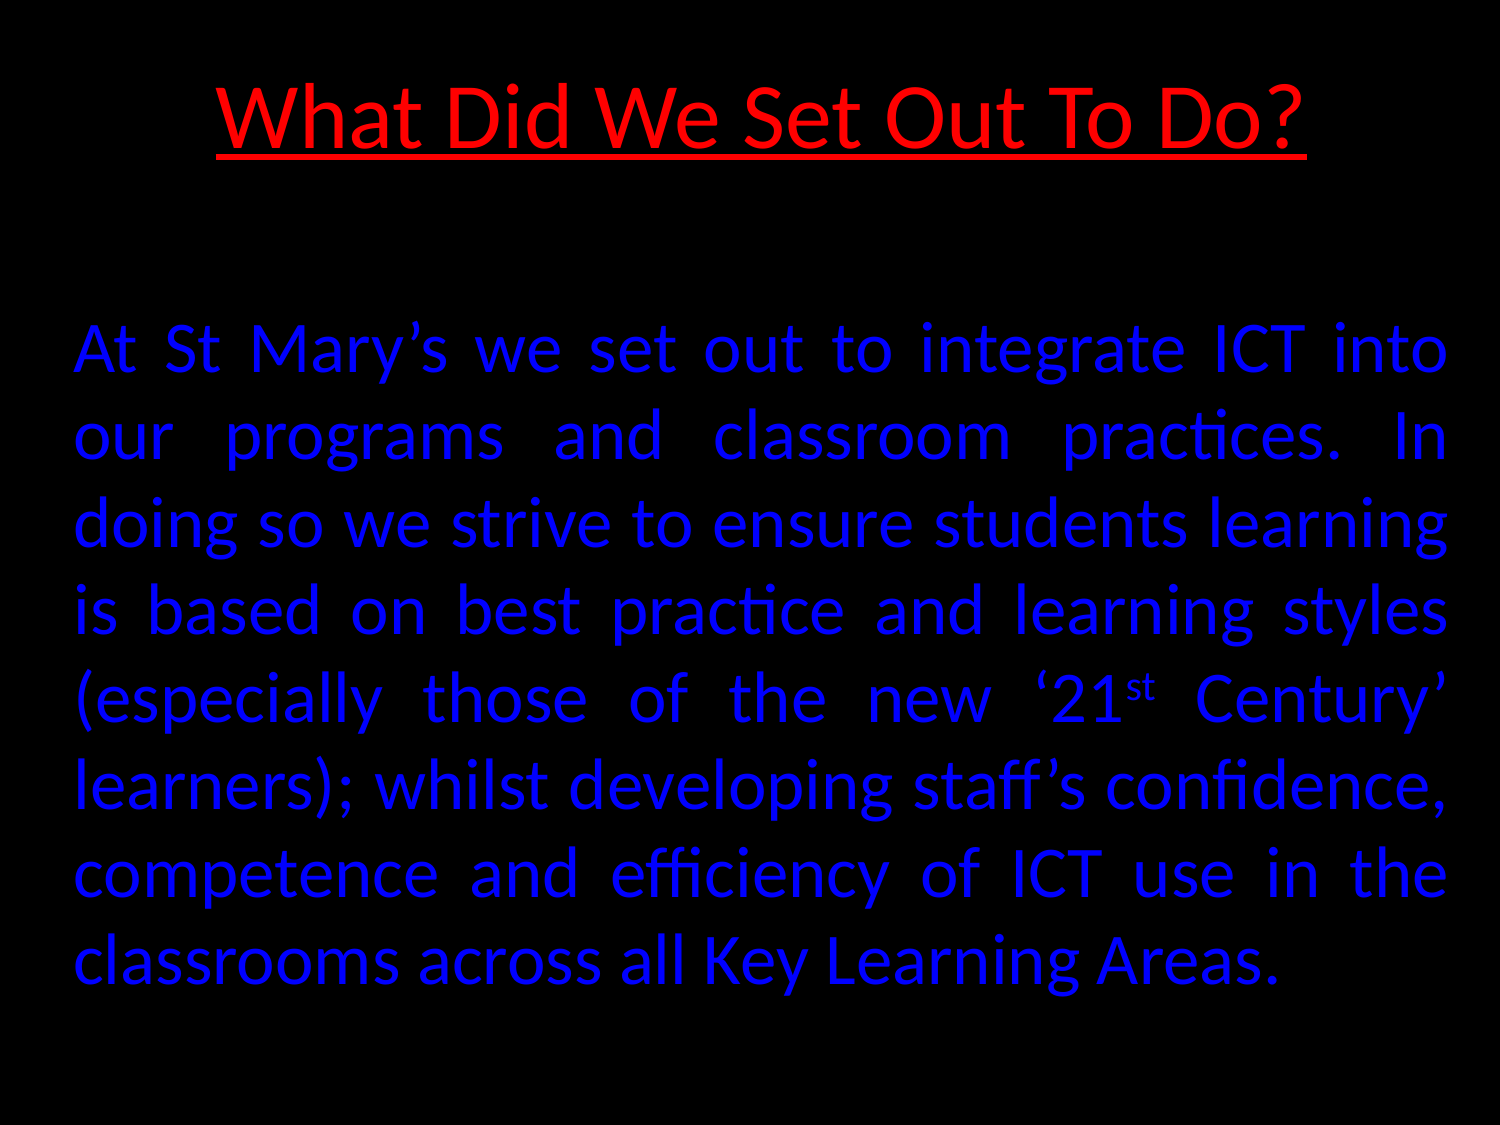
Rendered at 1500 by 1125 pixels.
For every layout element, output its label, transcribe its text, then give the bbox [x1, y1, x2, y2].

text_box What Did We Set Out To Do? At St Mary’s we set out to integrate ICT into our programs and classroom practices. In doing so we strive to ensure students learning is based on best practice and learning styles (especially those of the new ‘21st Century’ learners); whilst developing staff’s confidence, competence and efficiency of ICT use in the classrooms across all Key Learning Areas. [58, 46, 1465, 1007]
